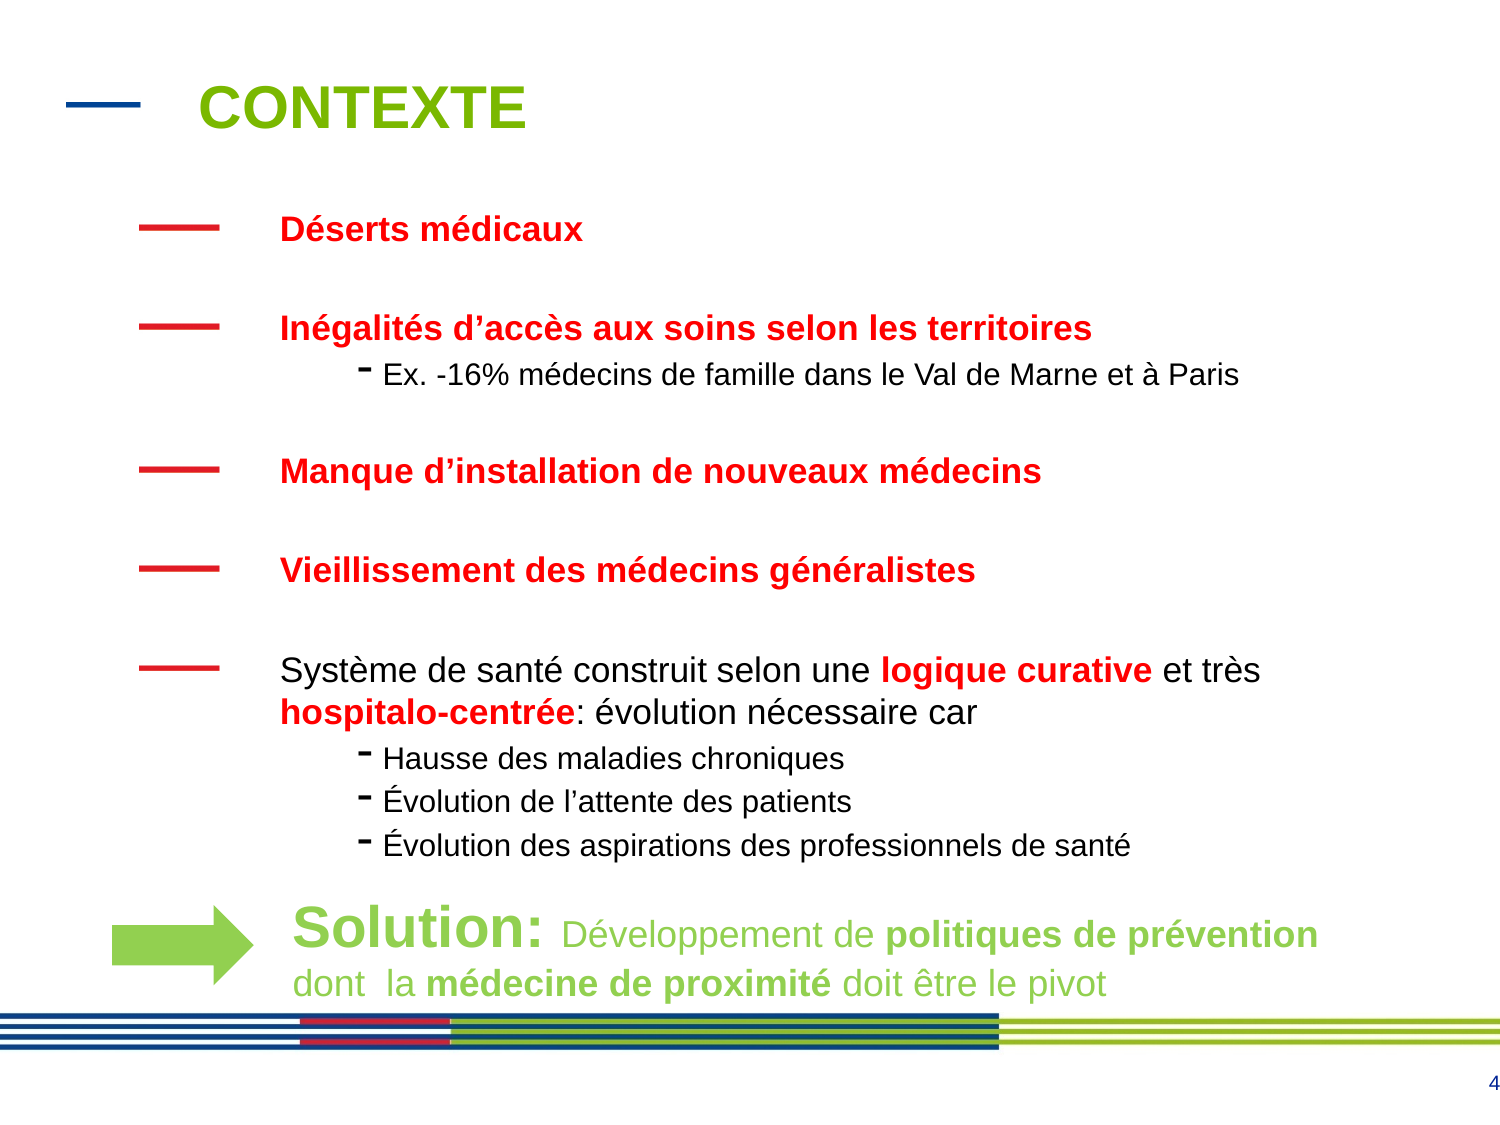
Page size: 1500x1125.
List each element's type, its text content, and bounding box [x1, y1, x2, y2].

text_box [112, 905, 254, 986]
title CONTEXTE [49, 35, 1388, 173]
picture [138, 319, 220, 334]
text_box Solution: Développement de politiques de prévention dont la médecine de proximité doit être le pivot [277, 881, 1400, 1012]
picture [138, 462, 220, 477]
picture [138, 561, 220, 576]
picture [138, 220, 220, 235]
picture [0, 999, 1500, 1063]
list Déserts médicaux Inégalités d’accès aux soins selon les territoires Ex. -16% médecins de famille dans le Val de Marne et à Paris Manque d’installation de nouveaux médecins Vieillissement des médecins généralistes Système de santé construit selon une logique curative et très hospitalo-centrée: évolution nécessaire car Hausse des maladies chroniques Évolution de l’attente des patients Évolution des aspirations des professionnels de santé [123, 148, 1388, 953]
picture [138, 661, 220, 675]
picture [65, 98, 141, 111]
